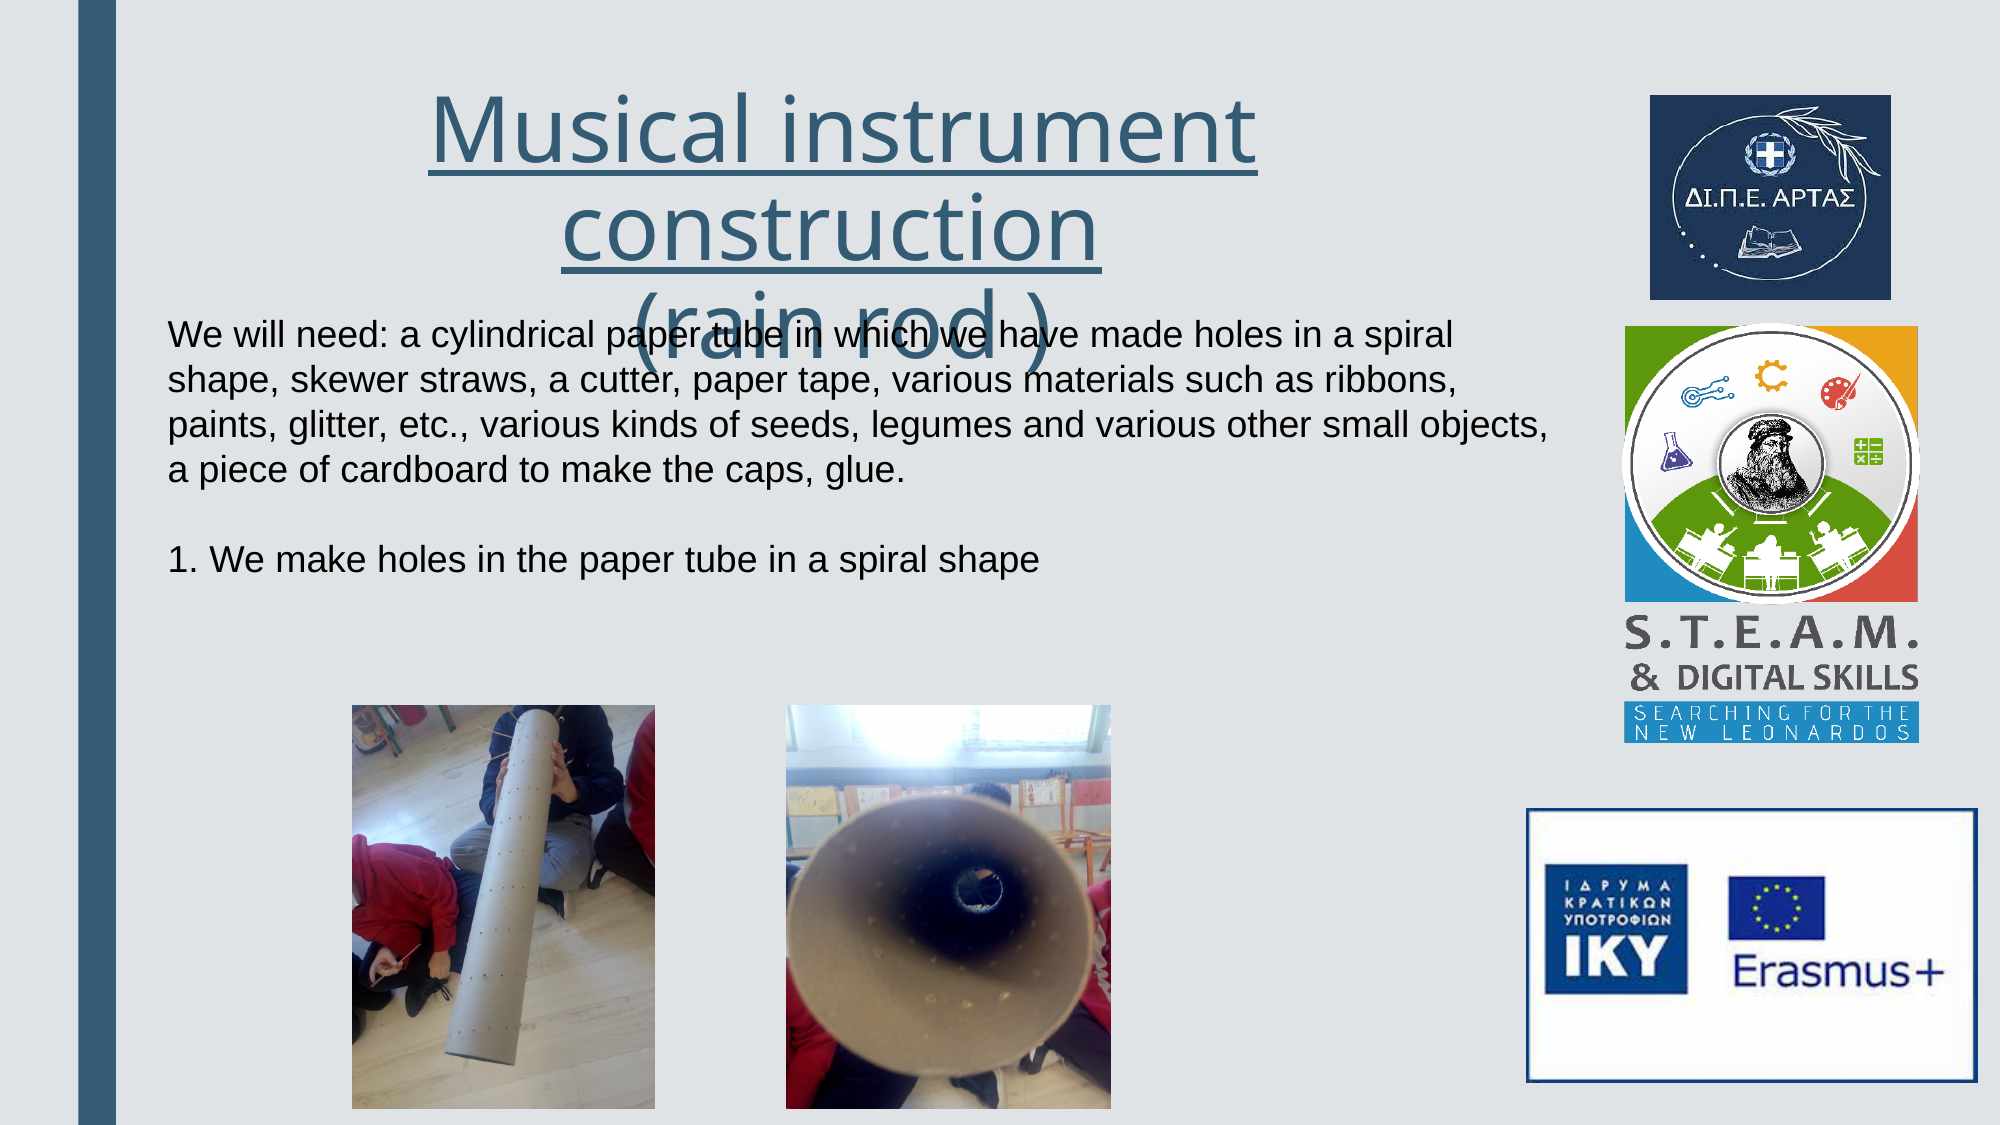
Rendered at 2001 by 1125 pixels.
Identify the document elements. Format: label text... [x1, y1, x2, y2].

text_box We will need: a cylindrical paper tube in which we have made holes in a spiral shape, skewer straws, a cutter, paper tape, various materials such as ribbons, paints, glitter, etc., various kinds of seeds, legumes and various other small objects, a piece of cardboard to make the caps, glue. 1. We make holes in the paper tube in a spiral shape [152, 302, 1578, 588]
title Musical instrument construction (rain rod ) [130, 76, 1556, 257]
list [1525, 808, 1978, 1083]
picture [786, 705, 1111, 1109]
picture [352, 705, 655, 1109]
picture [1622, 323, 1920, 743]
picture [1650, 95, 1891, 300]
